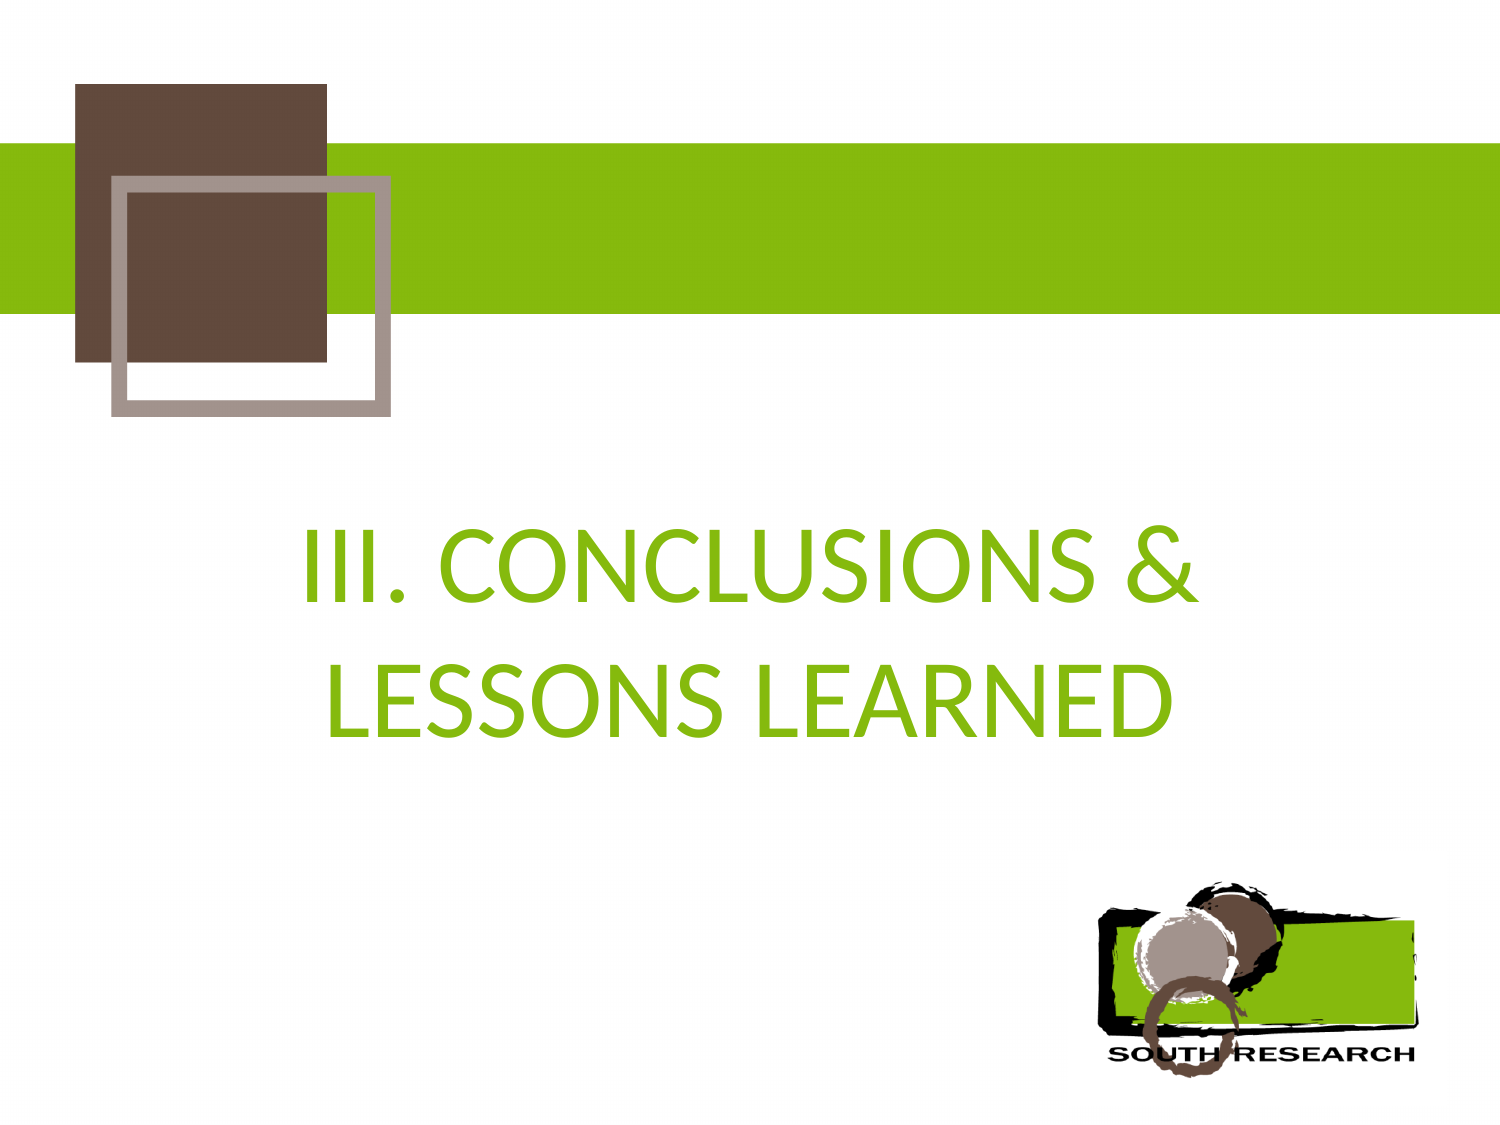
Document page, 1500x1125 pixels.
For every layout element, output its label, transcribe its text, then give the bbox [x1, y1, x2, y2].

picture [0, 0, 1500, 1125]
text_box III. Conclusions & Lessons learned [112, 474, 1388, 776]
